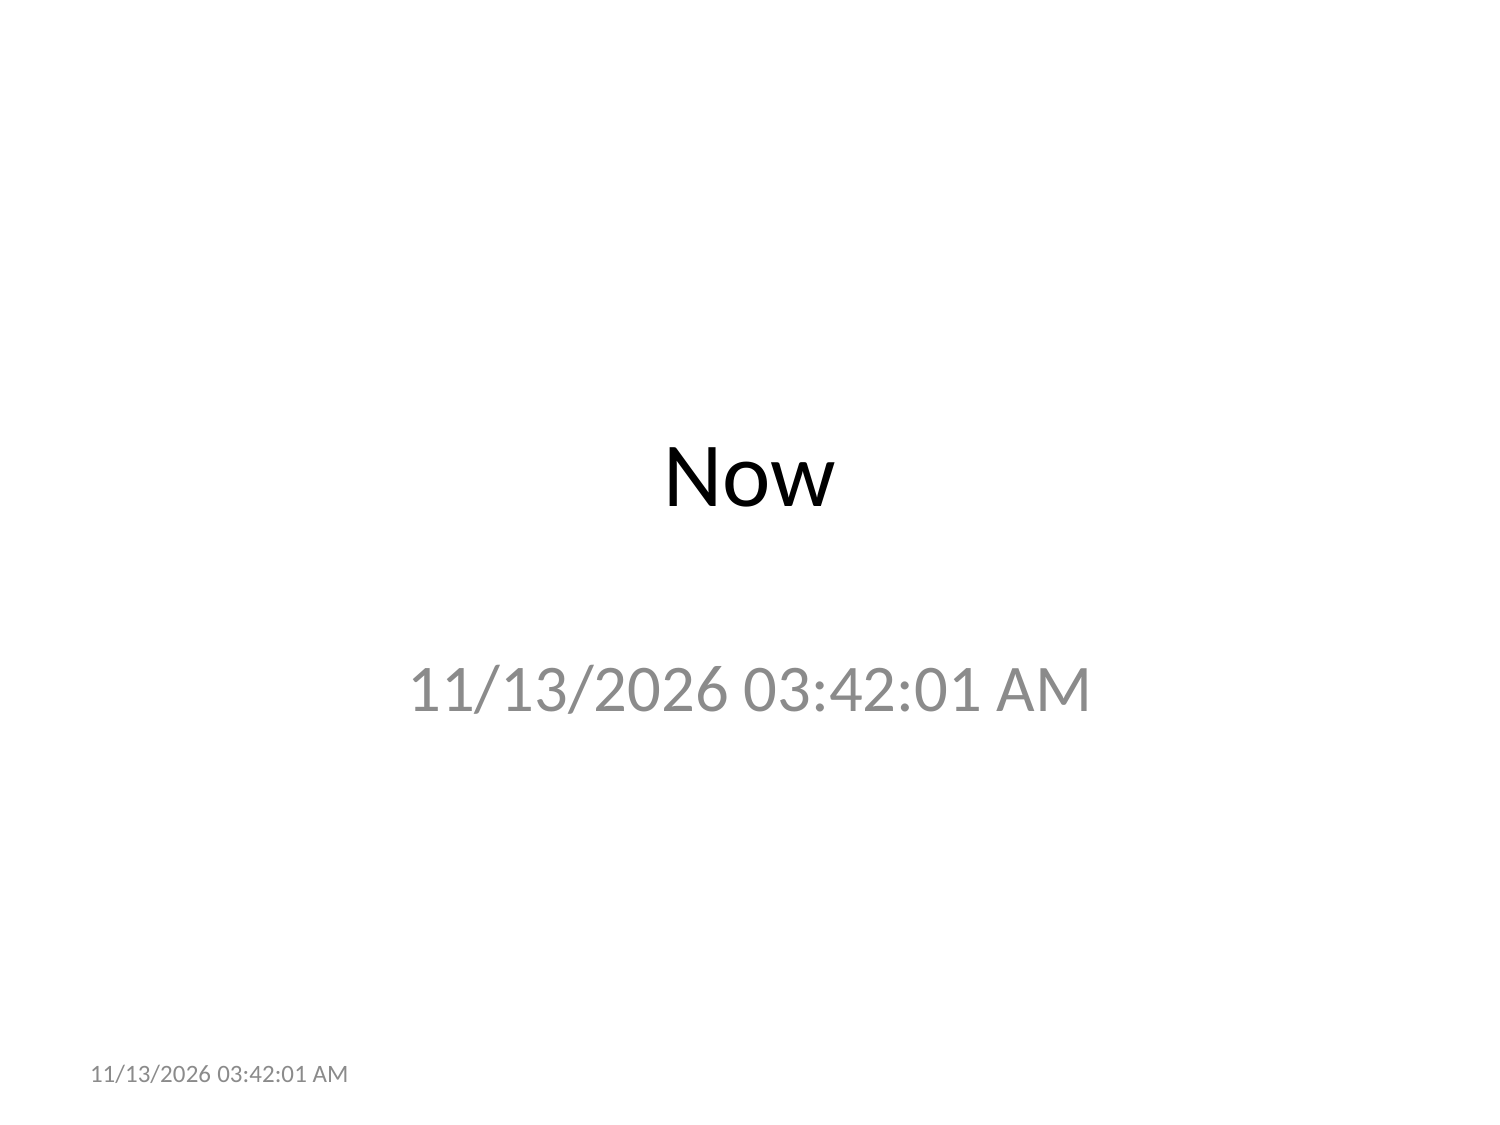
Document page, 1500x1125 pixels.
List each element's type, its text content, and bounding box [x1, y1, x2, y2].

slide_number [75, 1042, 425, 1103]
subtitle 2011-12-19 10:20:04 AM [225, 637, 1275, 925]
title Now [112, 349, 1388, 591]
